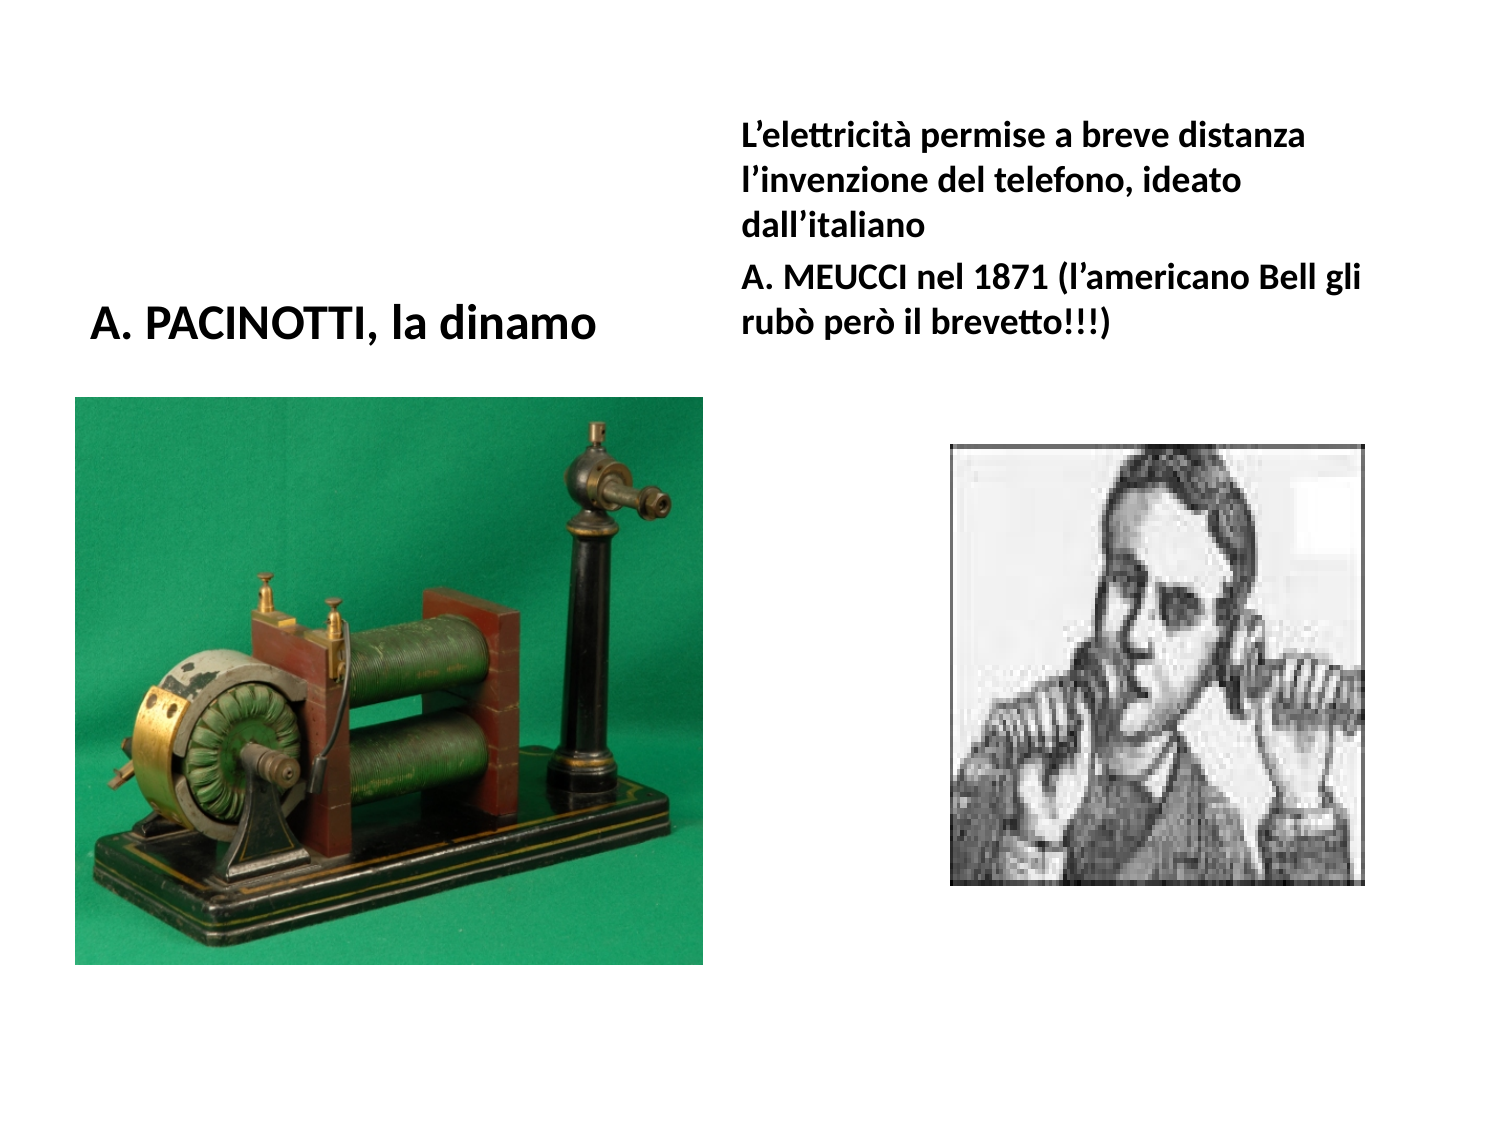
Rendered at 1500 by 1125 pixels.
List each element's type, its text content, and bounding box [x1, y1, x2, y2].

list A. PACINOTTI, la dinamo [75, 251, 738, 357]
list L’elettricità permise a breve distanza l’invenzione del telefono, ideato dall’italiano A. MEUCCI nel 1871 (l’americano Bell gli rubò però il brevetto!!!) [726, 101, 1390, 350]
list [950, 444, 1365, 886]
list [74, 397, 703, 965]
